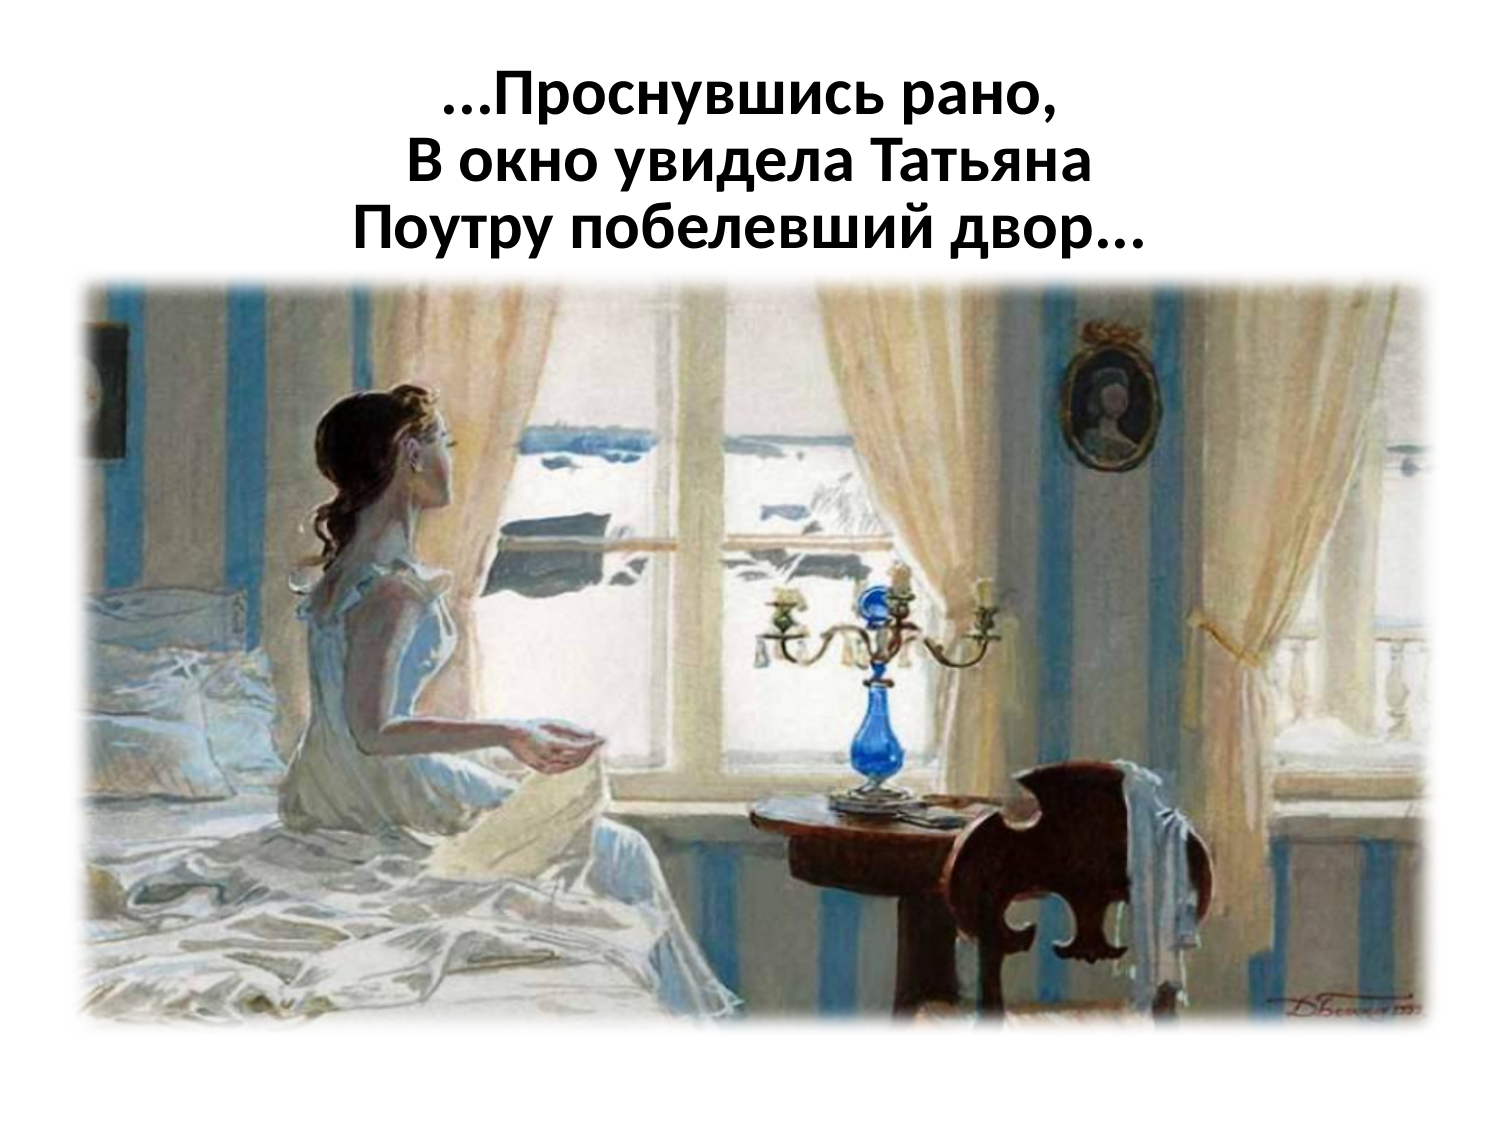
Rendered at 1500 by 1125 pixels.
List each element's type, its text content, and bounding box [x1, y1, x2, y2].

picture [70, 269, 1441, 1039]
title ...Проснувшись рано, В окно увидела Татьяна Поутру побелевший двор... [75, 0, 1425, 267]
